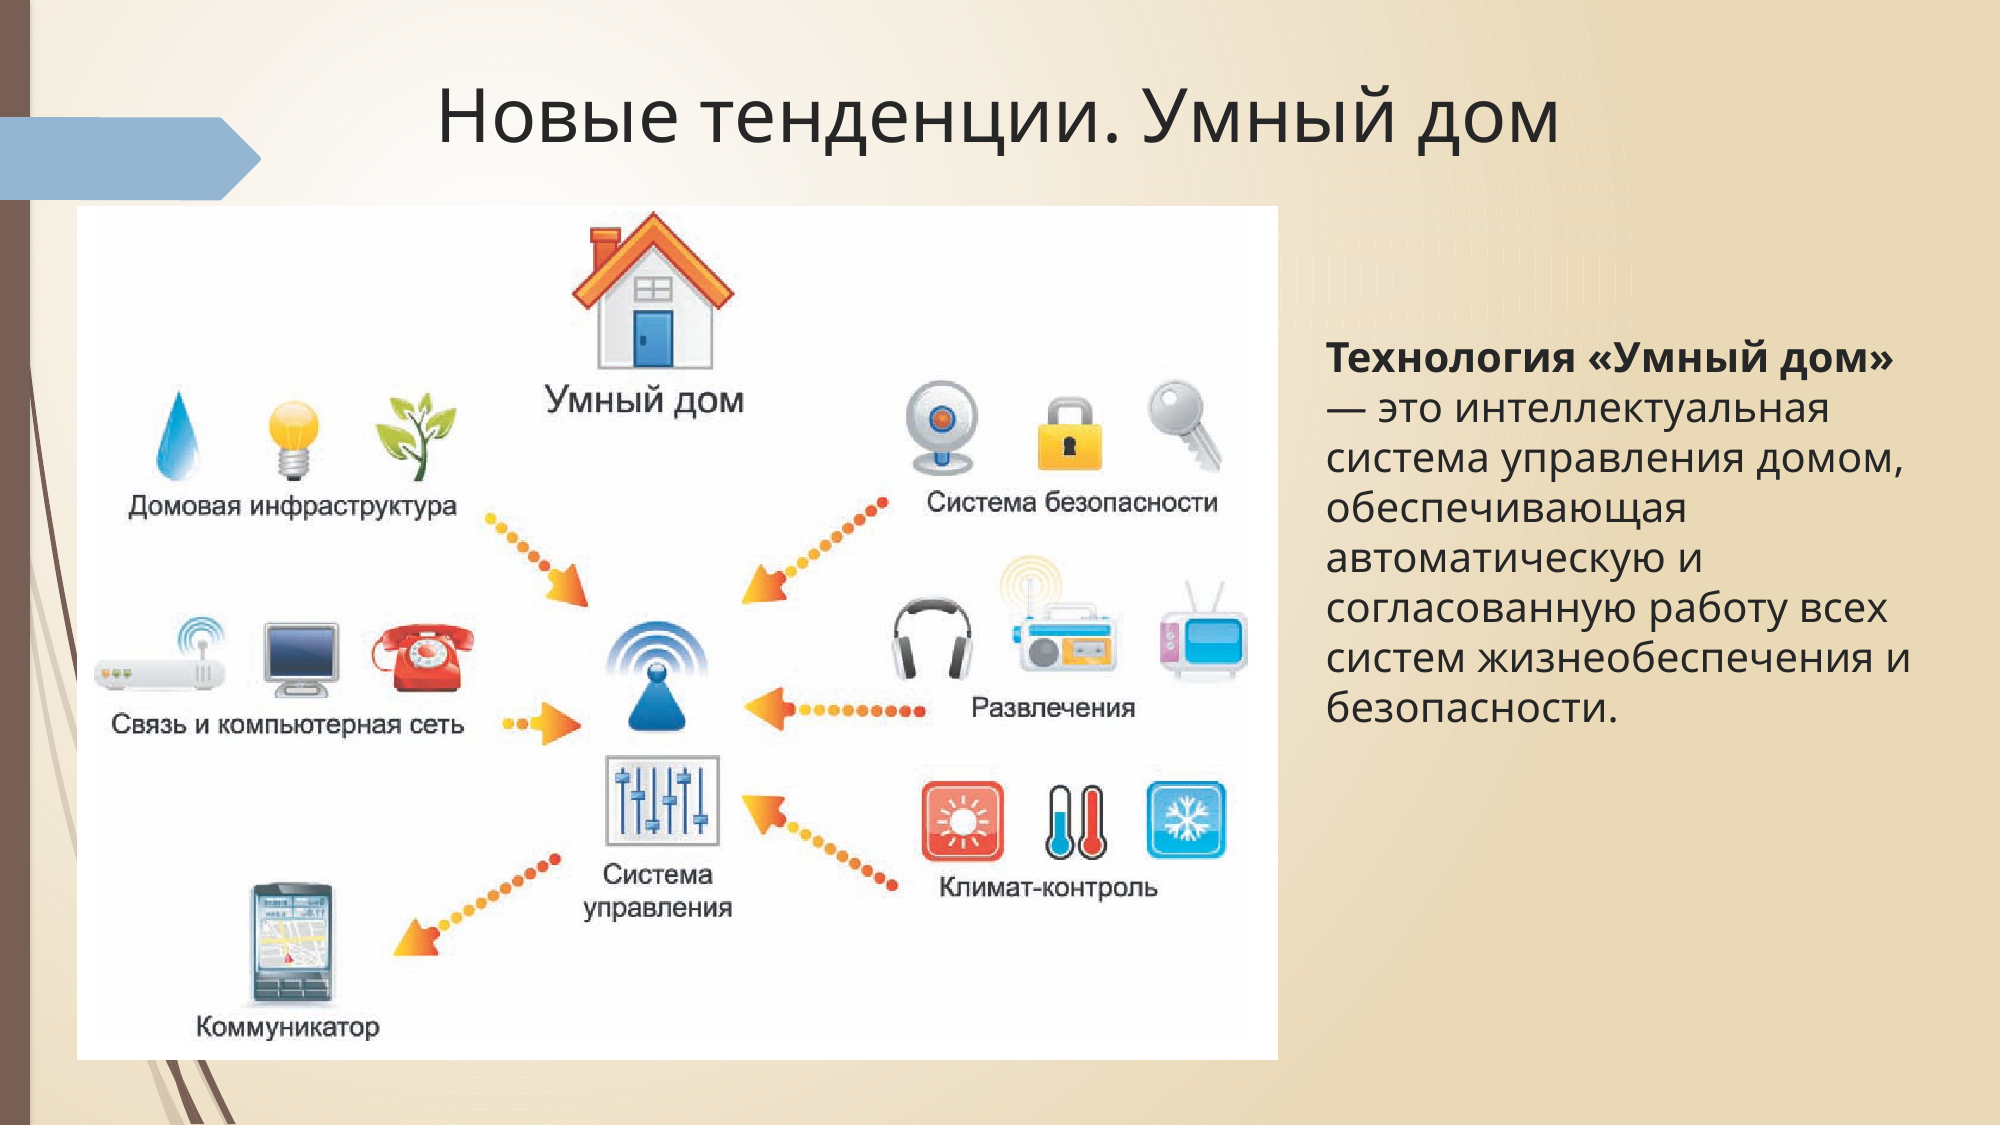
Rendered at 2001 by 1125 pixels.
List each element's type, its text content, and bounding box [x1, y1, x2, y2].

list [77, 206, 1279, 1061]
text_box Технология «Умный дом» — это интеллектуальная система управления домом, обеспечивающая автоматическую и согласованную работу всех систем жизнеобеспечения и безопасности. [1310, 323, 1937, 739]
title Новые тенденции. Умный дом [187, 60, 1813, 168]
